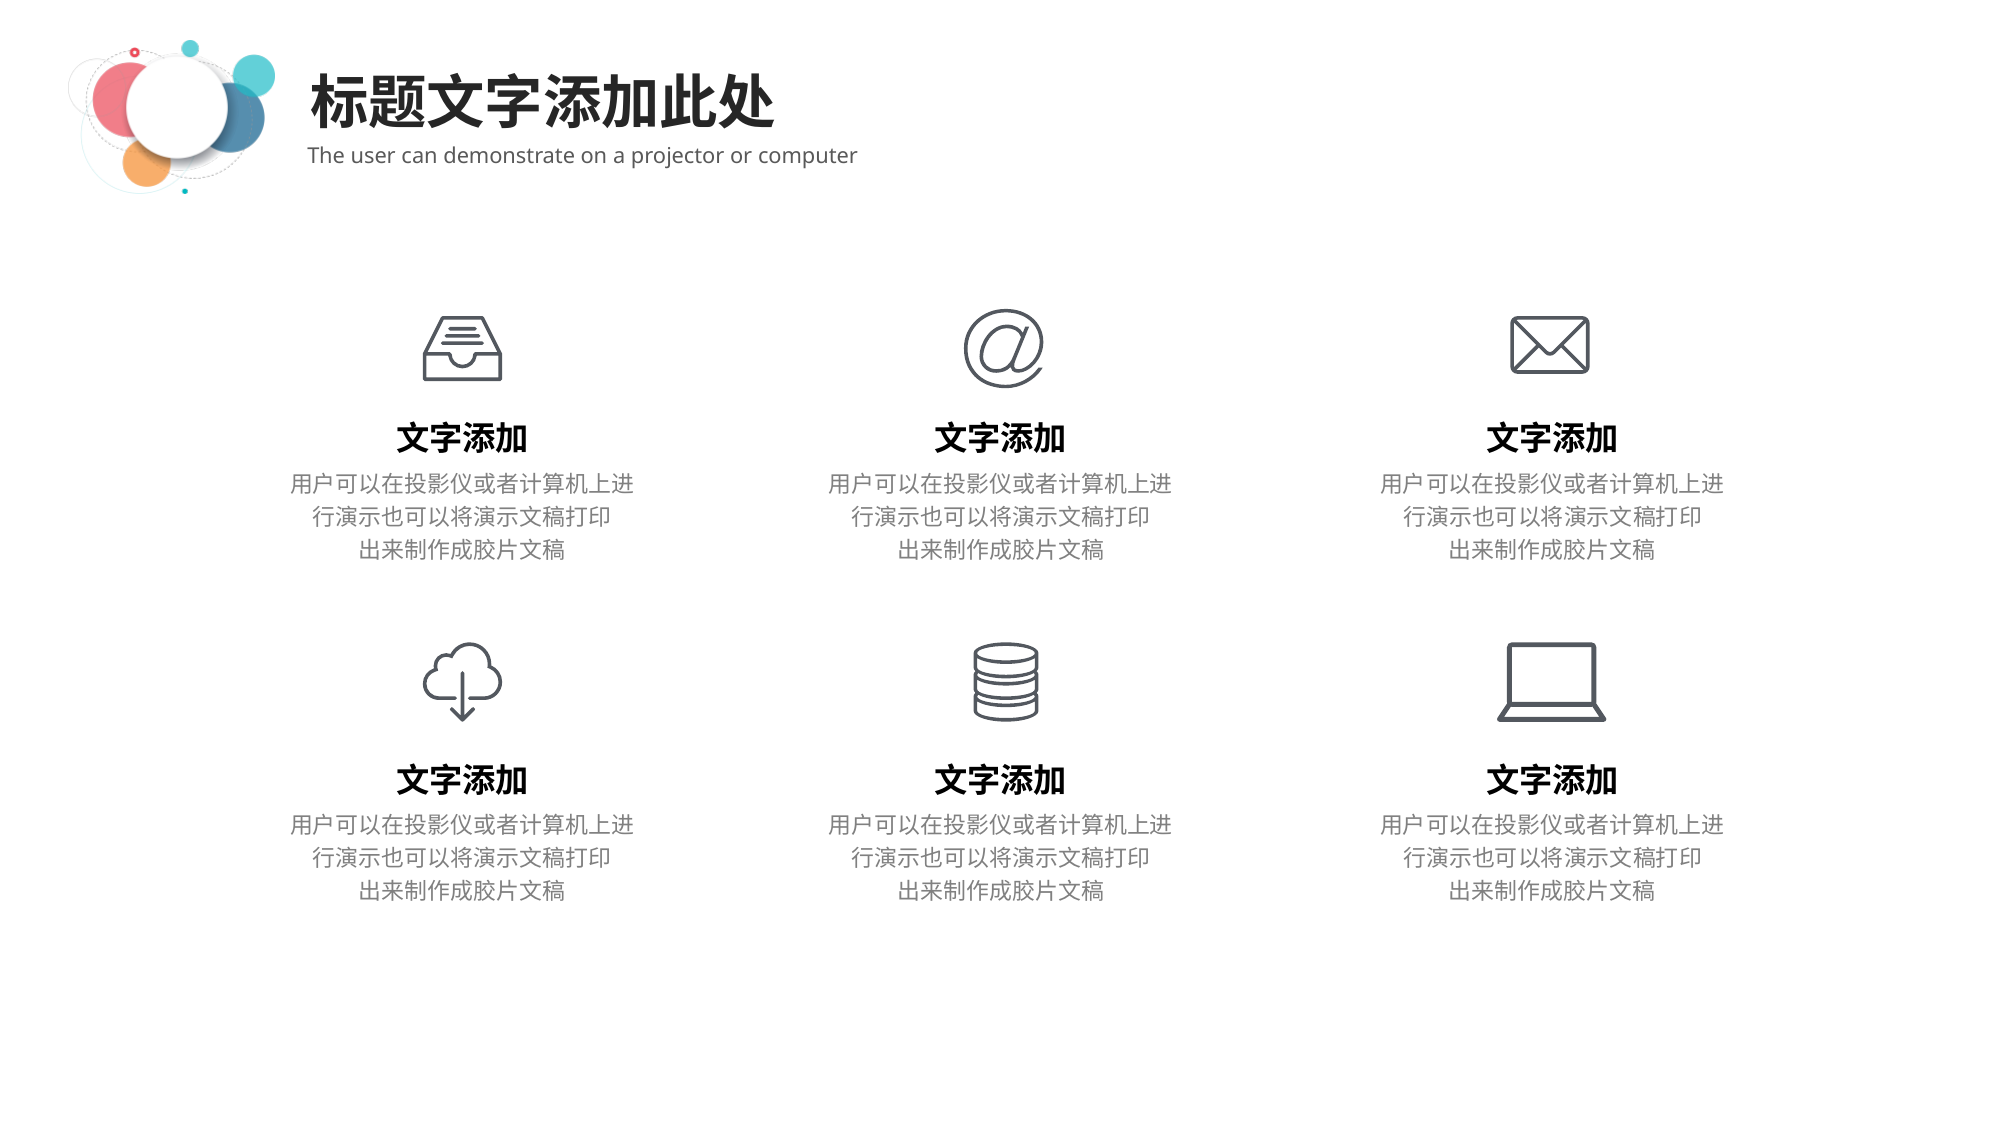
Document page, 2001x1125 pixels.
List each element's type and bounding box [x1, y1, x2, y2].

text_box [449, 671, 476, 722]
text_box [807, 402, 1195, 572]
text_box [268, 402, 657, 572]
text_box [1358, 402, 1747, 572]
text_box [973, 642, 1039, 722]
text_box [807, 743, 1195, 913]
text_box [1510, 316, 1590, 374]
text_box [422, 642, 503, 700]
text_box [1358, 743, 1747, 913]
text_box [1497, 642, 1607, 722]
text_box [422, 316, 503, 382]
text_box [292, 58, 911, 176]
text_box [963, 308, 1044, 389]
picture [68, 40, 275, 194]
text_box [268, 743, 657, 913]
